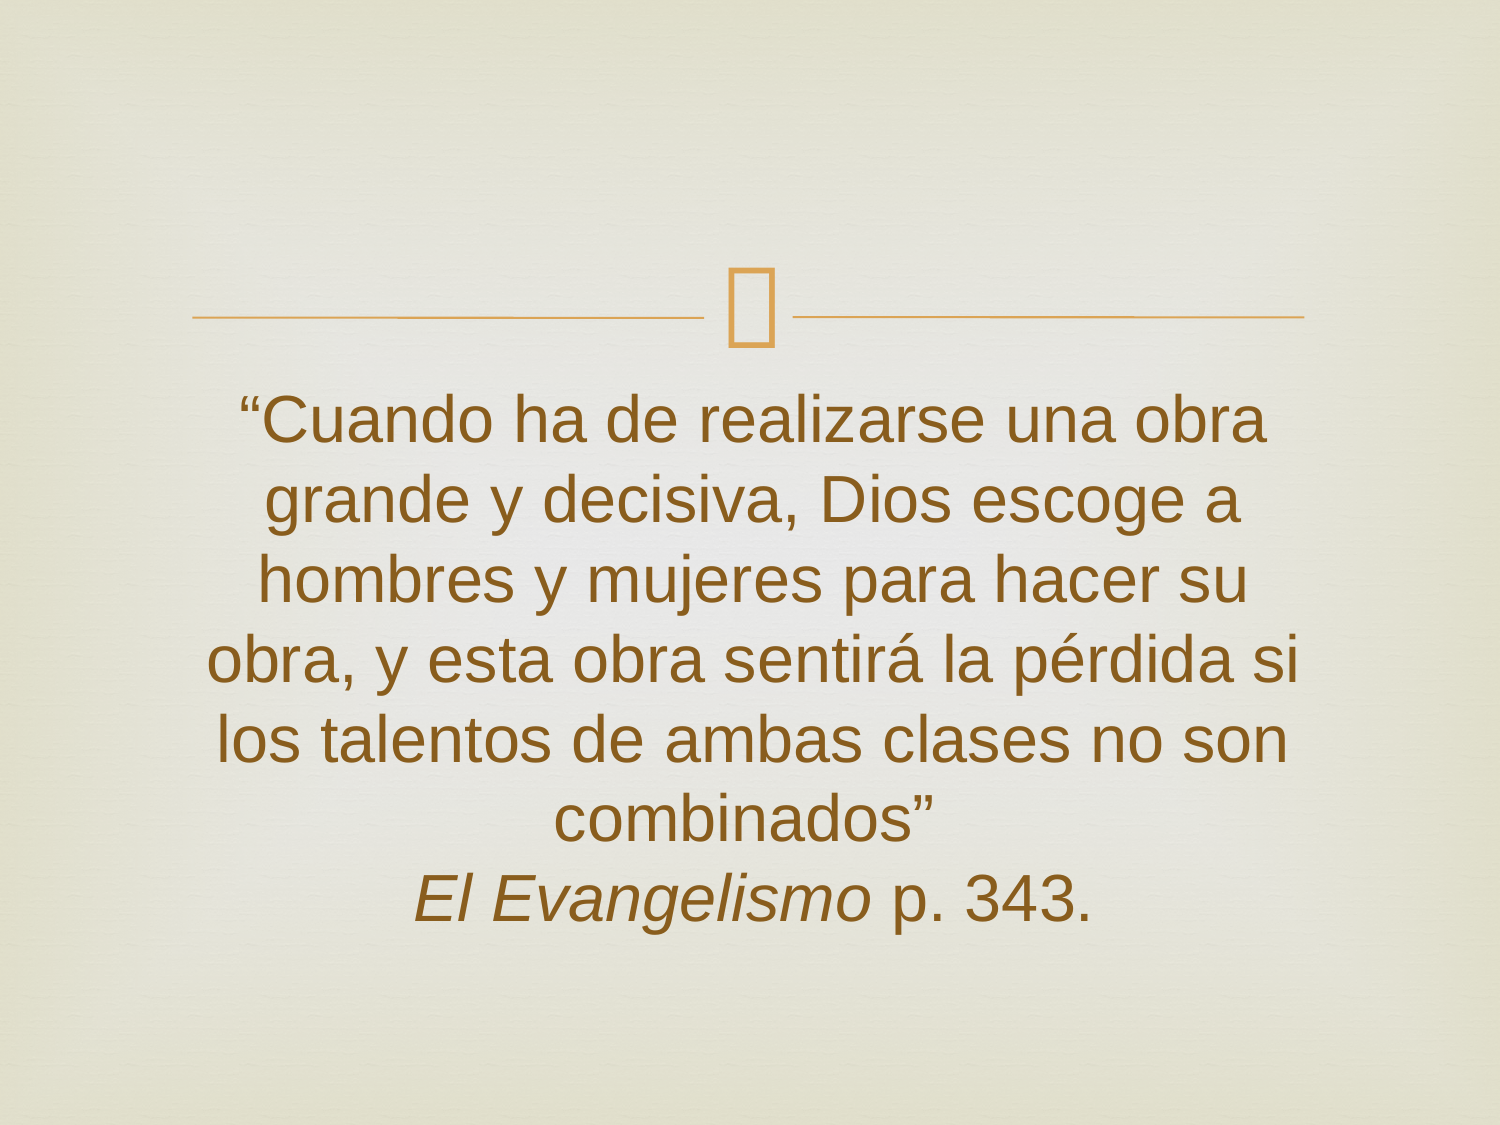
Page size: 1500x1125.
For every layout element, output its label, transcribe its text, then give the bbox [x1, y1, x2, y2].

title “Cuando ha de realizarse una obra grande y decisiva, Dios escoge a hombres y mujeres para hacer su obra, y esta obra sentirá la pérdida si los talentos de ambas clases no son combinados” El Evangelismo p. 343. [183, 255, 1325, 1056]
